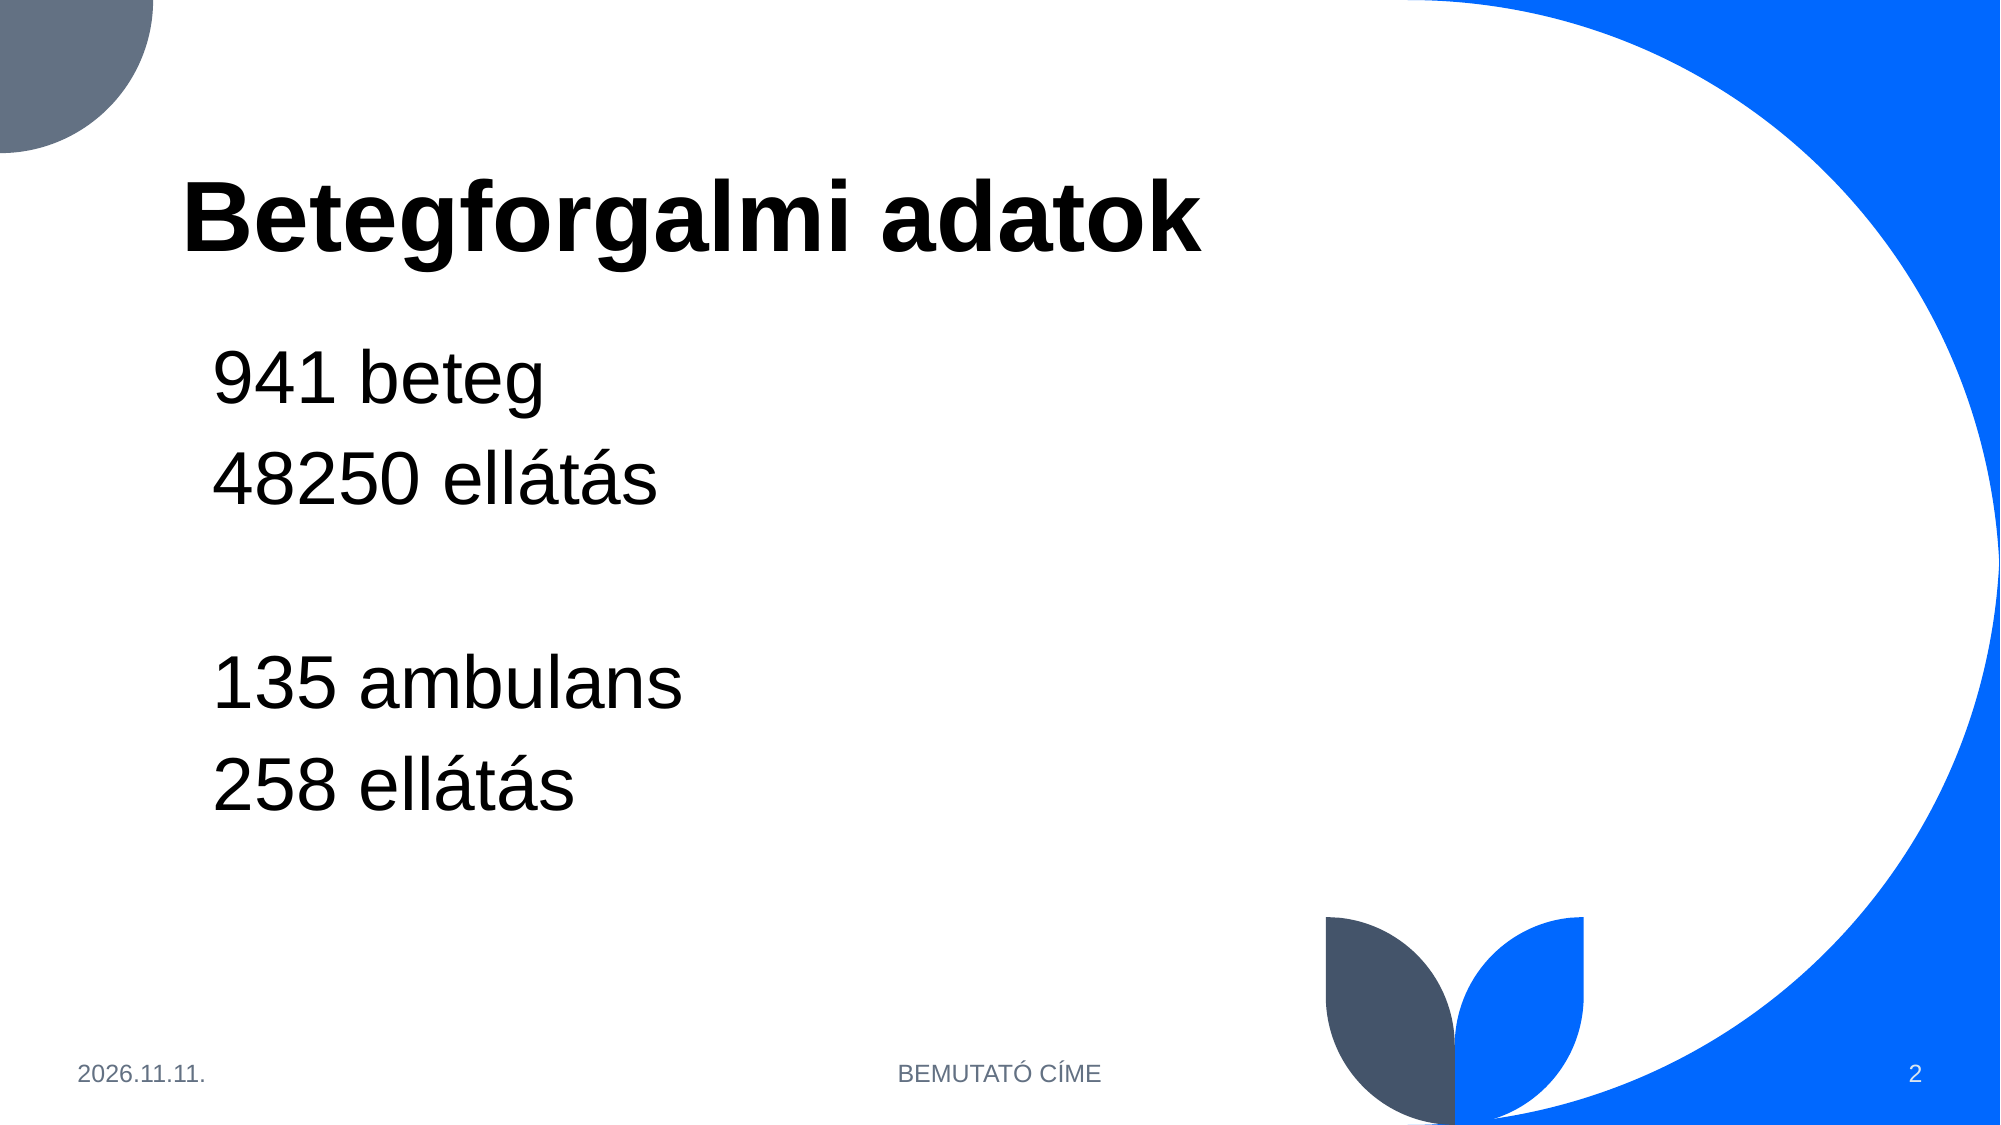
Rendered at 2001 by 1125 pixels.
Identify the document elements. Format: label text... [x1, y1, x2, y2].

title Betegforgalmi adatok [166, 62, 1771, 281]
slide_number 2 [1665, 1042, 1938, 1103]
list 941 beteg 48250 ellátás 135 ambulans 258 ellátás [197, 330, 1803, 884]
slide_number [62, 1042, 513, 1103]
footer BEMUTATÓ CÍME [662, 1042, 1338, 1103]
